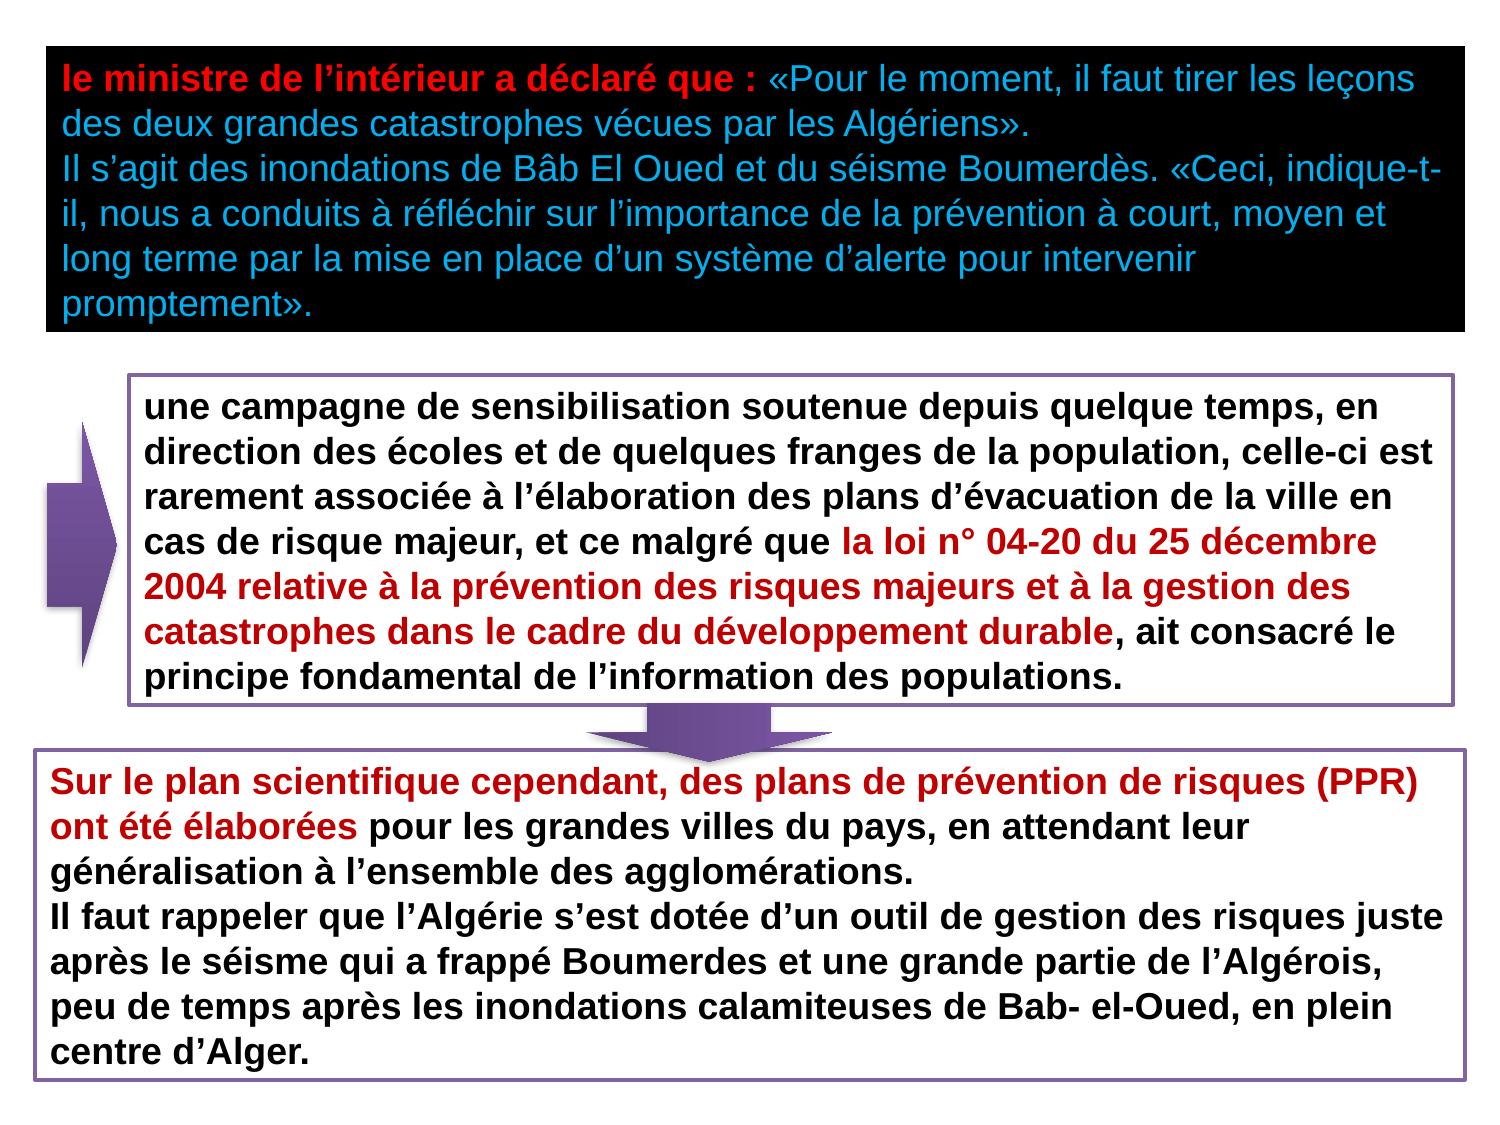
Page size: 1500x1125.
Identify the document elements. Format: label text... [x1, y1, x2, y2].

text_box [46, 421, 118, 668]
text_box le ministre de l’intérieur a déclaré que : «Pour le moment, il faut tirer les leçons des deux grandes catastrophes vécues par les Algériens». Il s’agit des inondations de Bâb El Oued et du séisme Boumerdès. «Ceci, indique-t-il, nous a conduits à réfléchir sur l’importance de la prévention à court, moyen et long terme par la mise en place d’un système d’alerte pour intervenir promptement». [46, 46, 1465, 332]
text_box [585, 703, 833, 762]
text_box une campagne de sensibilisation soutenue depuis quelque temps, en direction des écoles et de quelques franges de la population, celle-ci est rarement associée à l’élaboration des plans d’évacuation de la ville en cas de risque majeur, et ce malgré que la loi n° 04-20 du 25 décembre 2004 relative à la prévention des risques majeurs et à la gestion des catastrophes dans le cadre du développement durable, ait consacré le principe fondamental de l’information des populations. [127, 373, 1455, 707]
text_box Sur le plan scientifique cependant, des plans de prévention de risques (PPR) ont été élaborées pour les grandes villes du pays, en attendant leur généralisation à l’ensemble des agglomérations. Il faut rappeler que l’Algérie s’est dotée d’un outil de gestion des risques juste après le séisme qui a frappé Boumerdes et une grande partie de l’Algérois, peu de temps après les inondations calamiteuses de Bab- el-Oued, en plein centre d’Alger. [33, 748, 1467, 1082]
